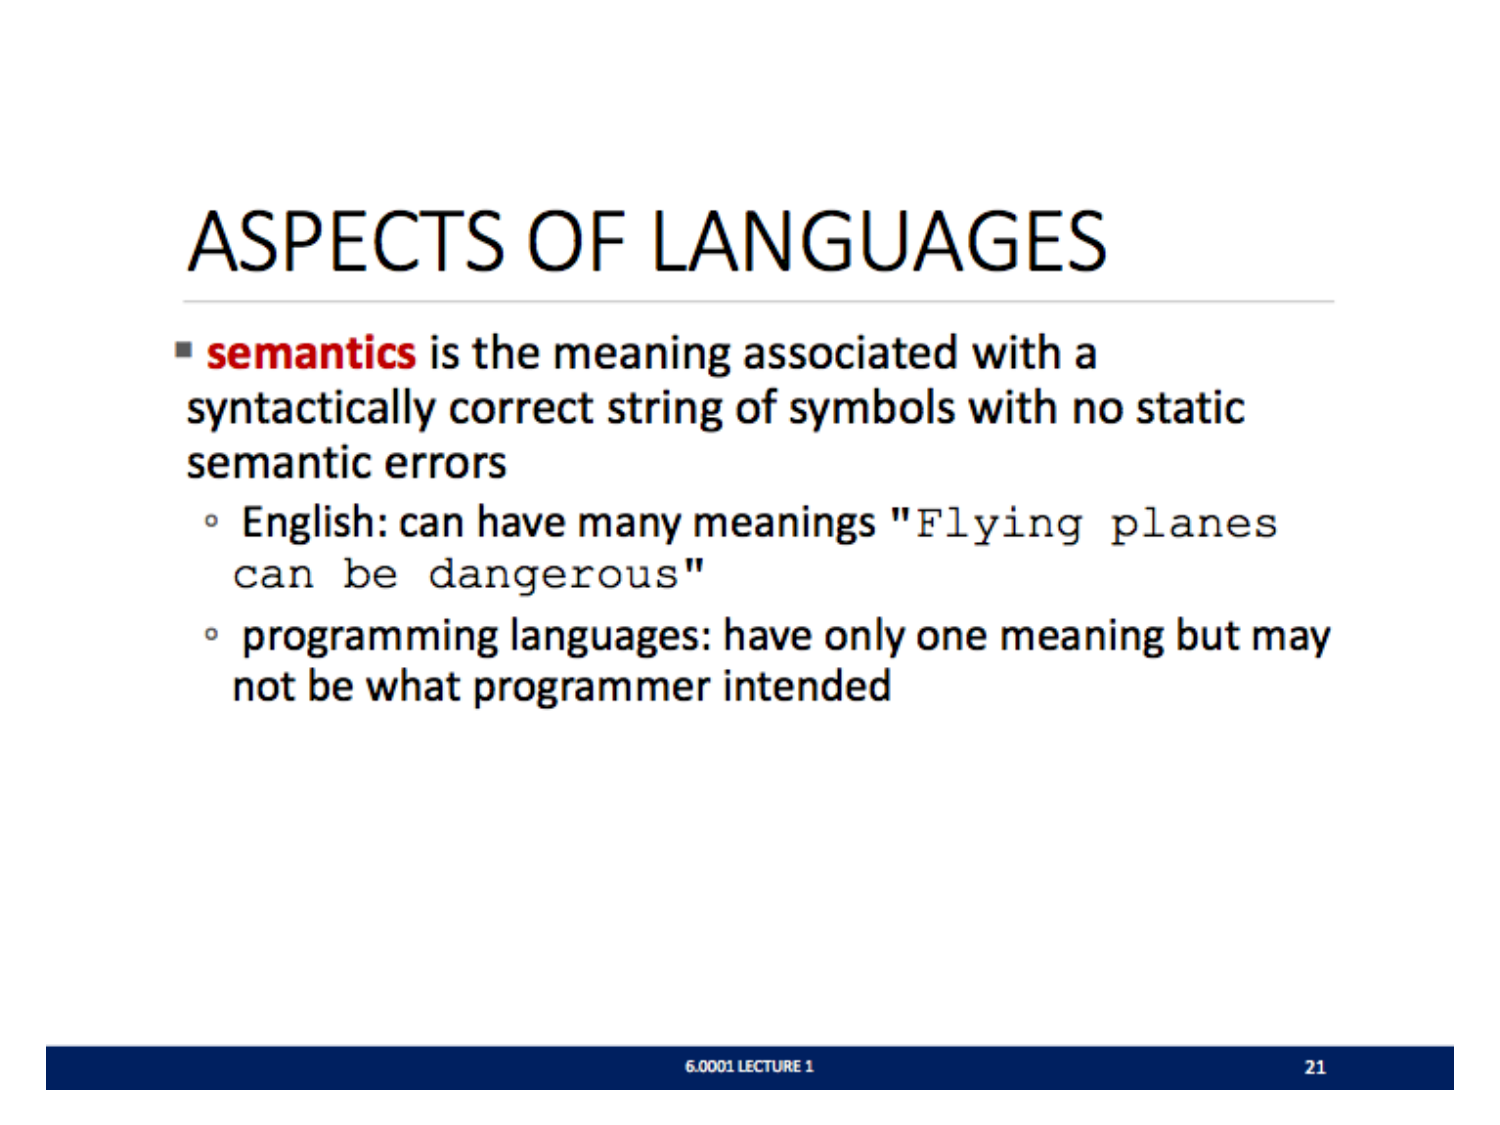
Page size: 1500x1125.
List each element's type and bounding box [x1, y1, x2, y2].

picture [46, 34, 1454, 1091]
